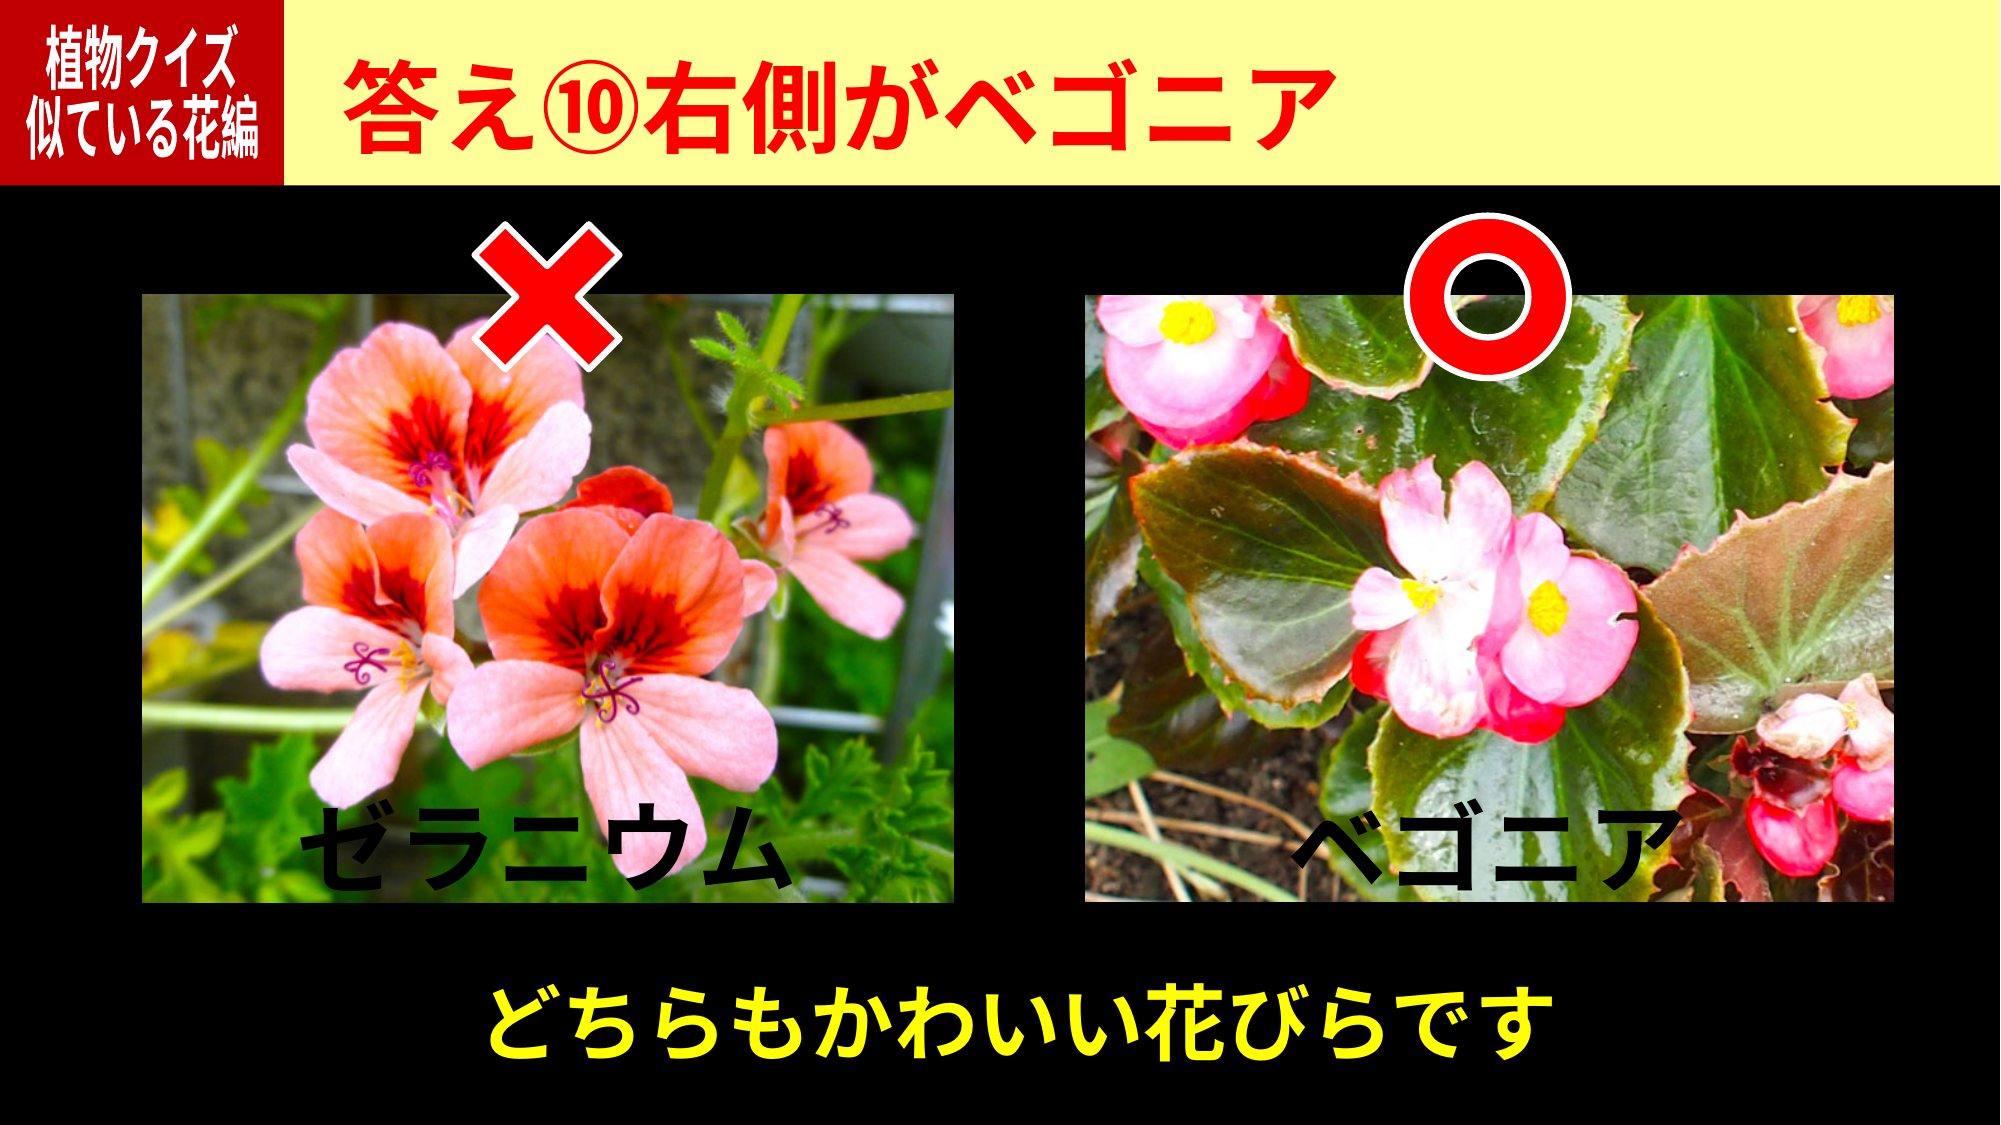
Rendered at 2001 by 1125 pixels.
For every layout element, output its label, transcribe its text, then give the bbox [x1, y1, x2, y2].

text_box [1406, 215, 1570, 294]
picture [142, 294, 954, 903]
text_box 答え⑩右側がベゴニア [326, 38, 1357, 173]
picture [1084, 295, 1894, 902]
text_box どちらもかわいい花びらです [463, 964, 1573, 1079]
text_box [474, 224, 620, 292]
